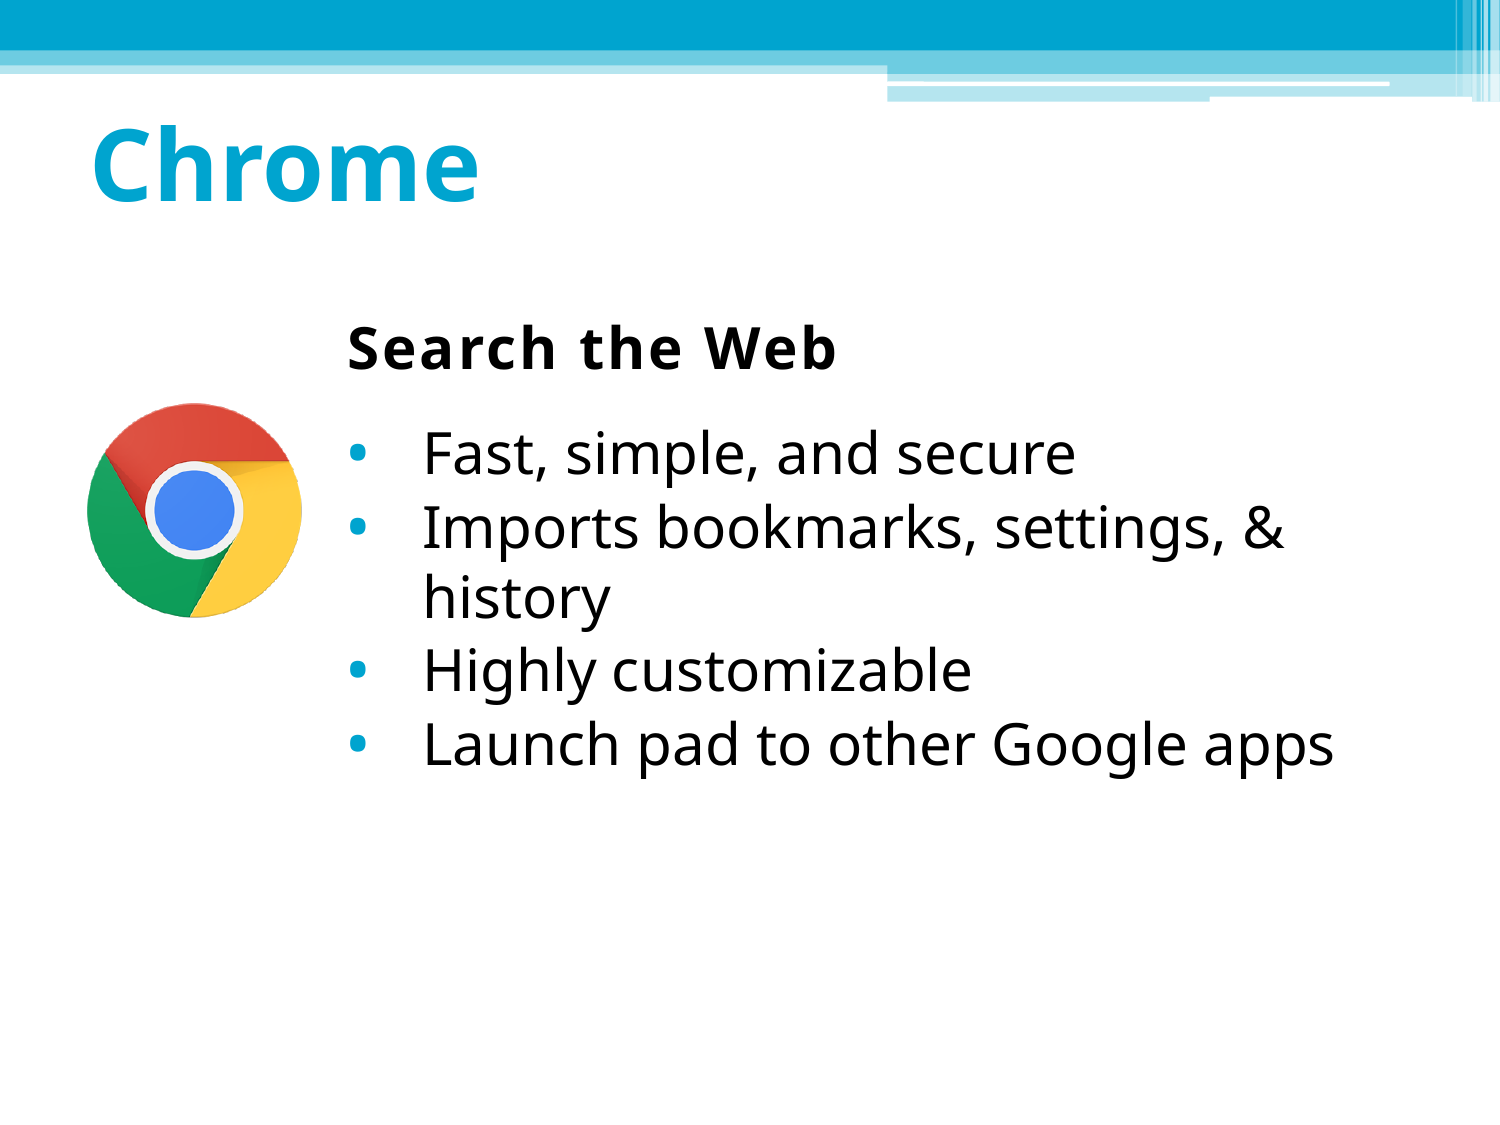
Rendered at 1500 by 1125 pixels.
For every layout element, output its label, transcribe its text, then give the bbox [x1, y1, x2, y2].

text_box Search the Web [324, 303, 1050, 392]
title Chrome [75, 75, 1418, 248]
list Fast, simple, and secure Imports bookmarks, settings, & history Highly customizable Launch pad to other Google apps [324, 409, 1443, 934]
picture [74, 391, 313, 629]
